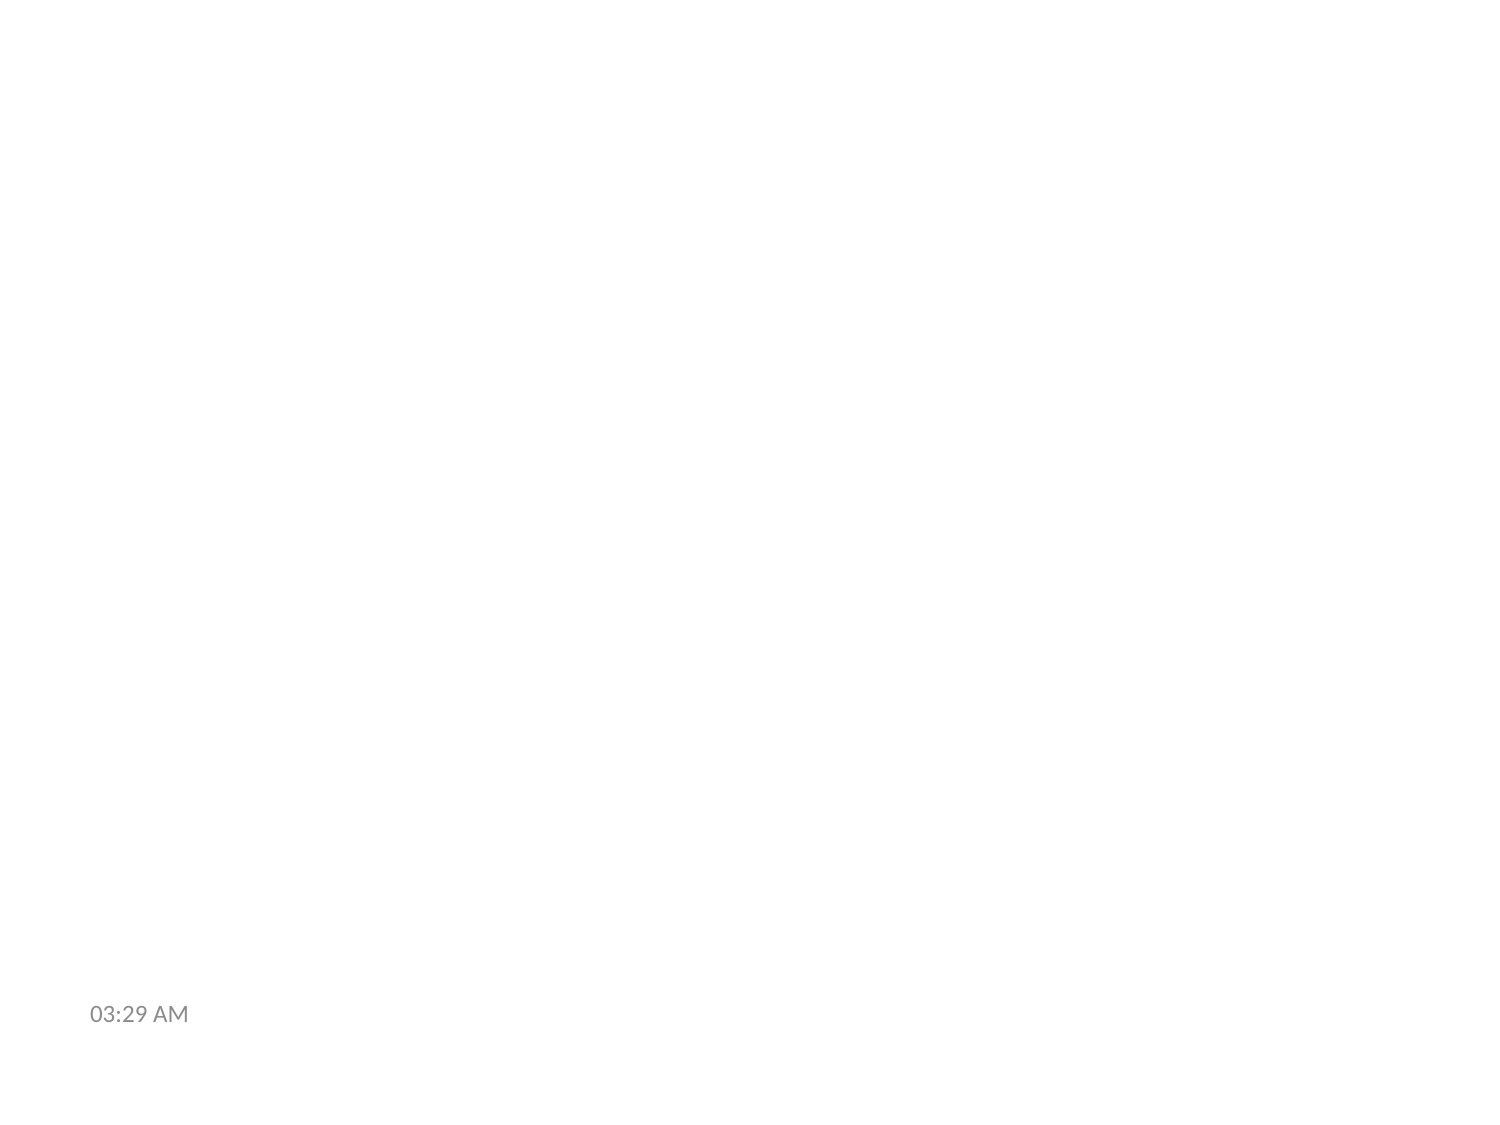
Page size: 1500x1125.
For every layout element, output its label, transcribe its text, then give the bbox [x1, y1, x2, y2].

text_box 3:35 PM [75, 982, 425, 1043]
